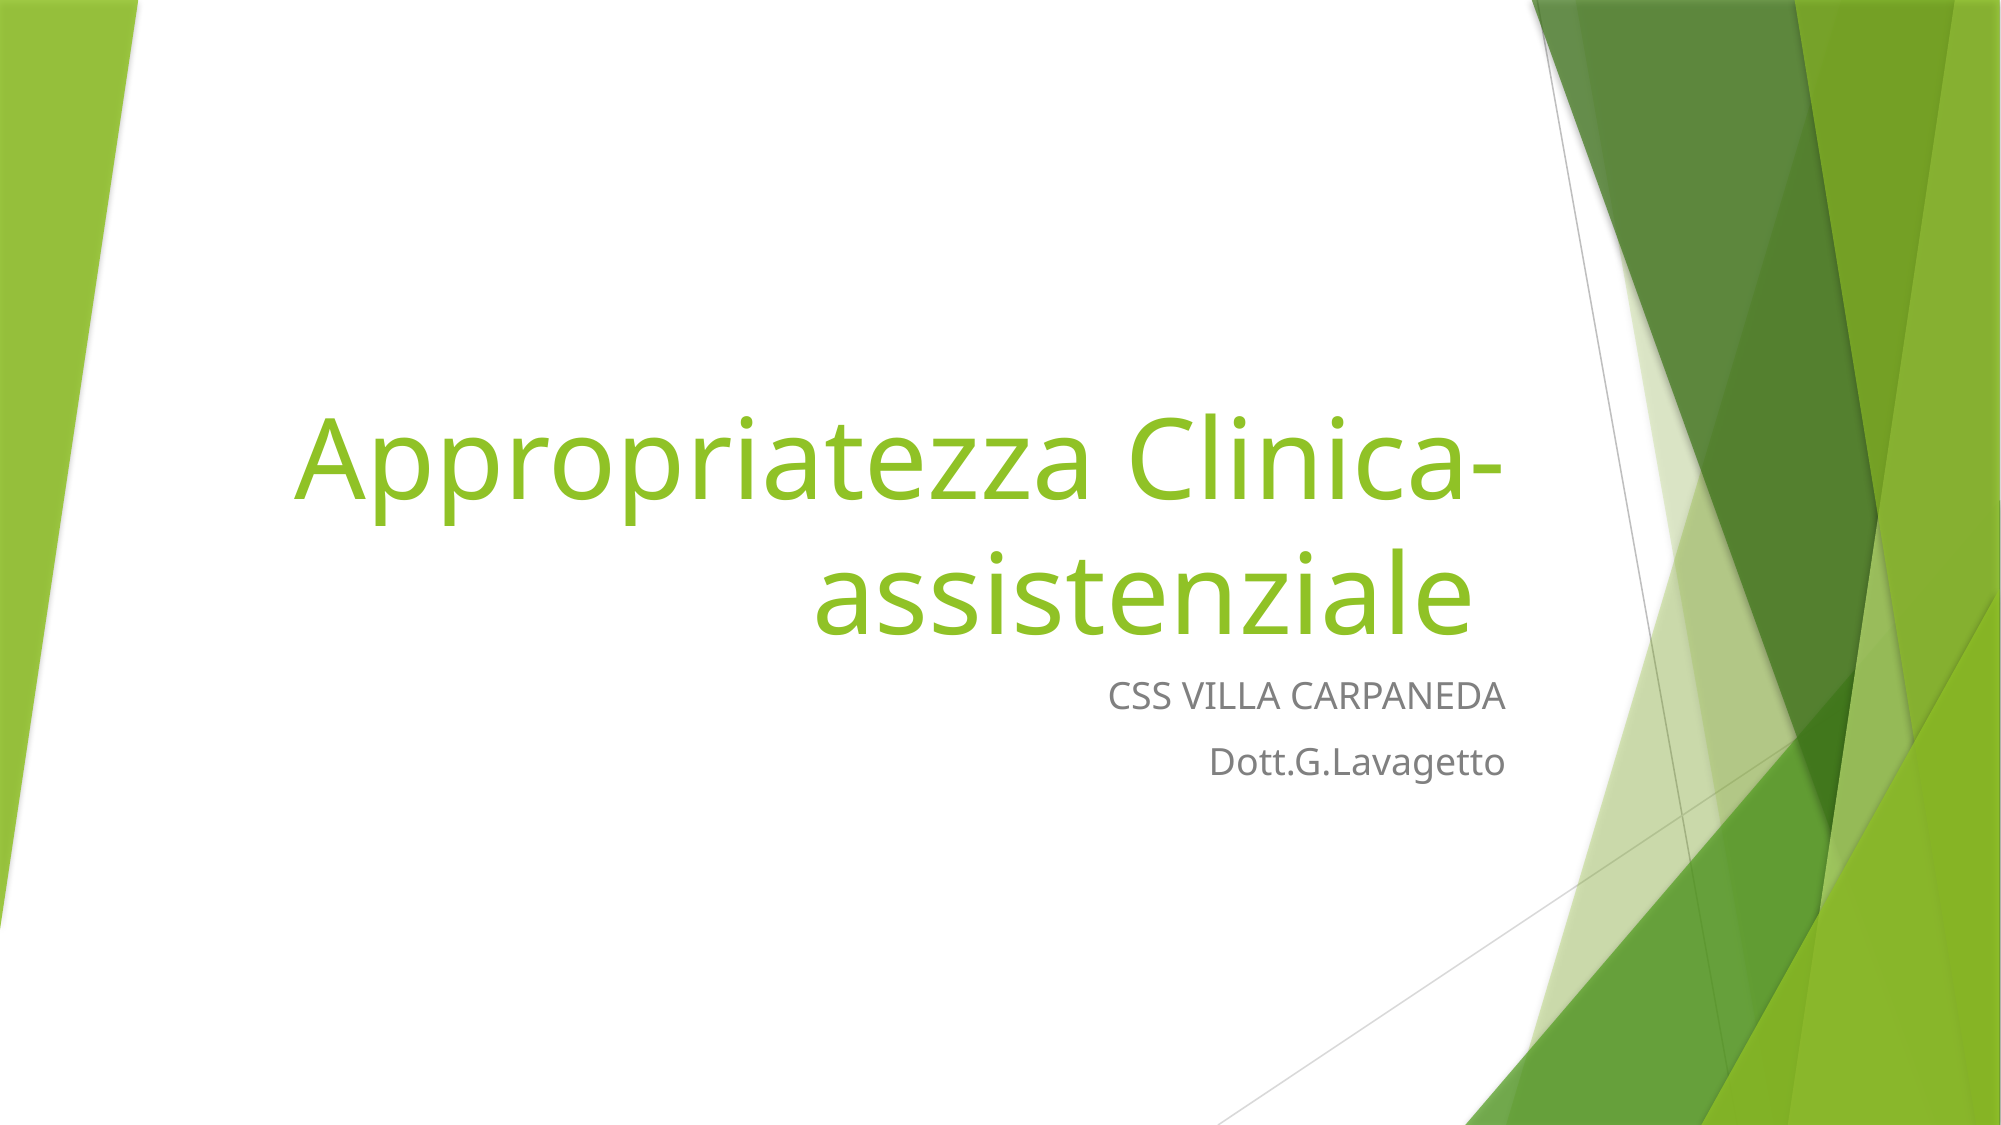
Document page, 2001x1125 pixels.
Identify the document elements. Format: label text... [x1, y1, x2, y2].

title Appropriatezza Clinica-assistenziale [247, 394, 1522, 664]
subtitle CSS VILLA CARPANEDA Dott.G.Lavagetto [247, 664, 1522, 845]
